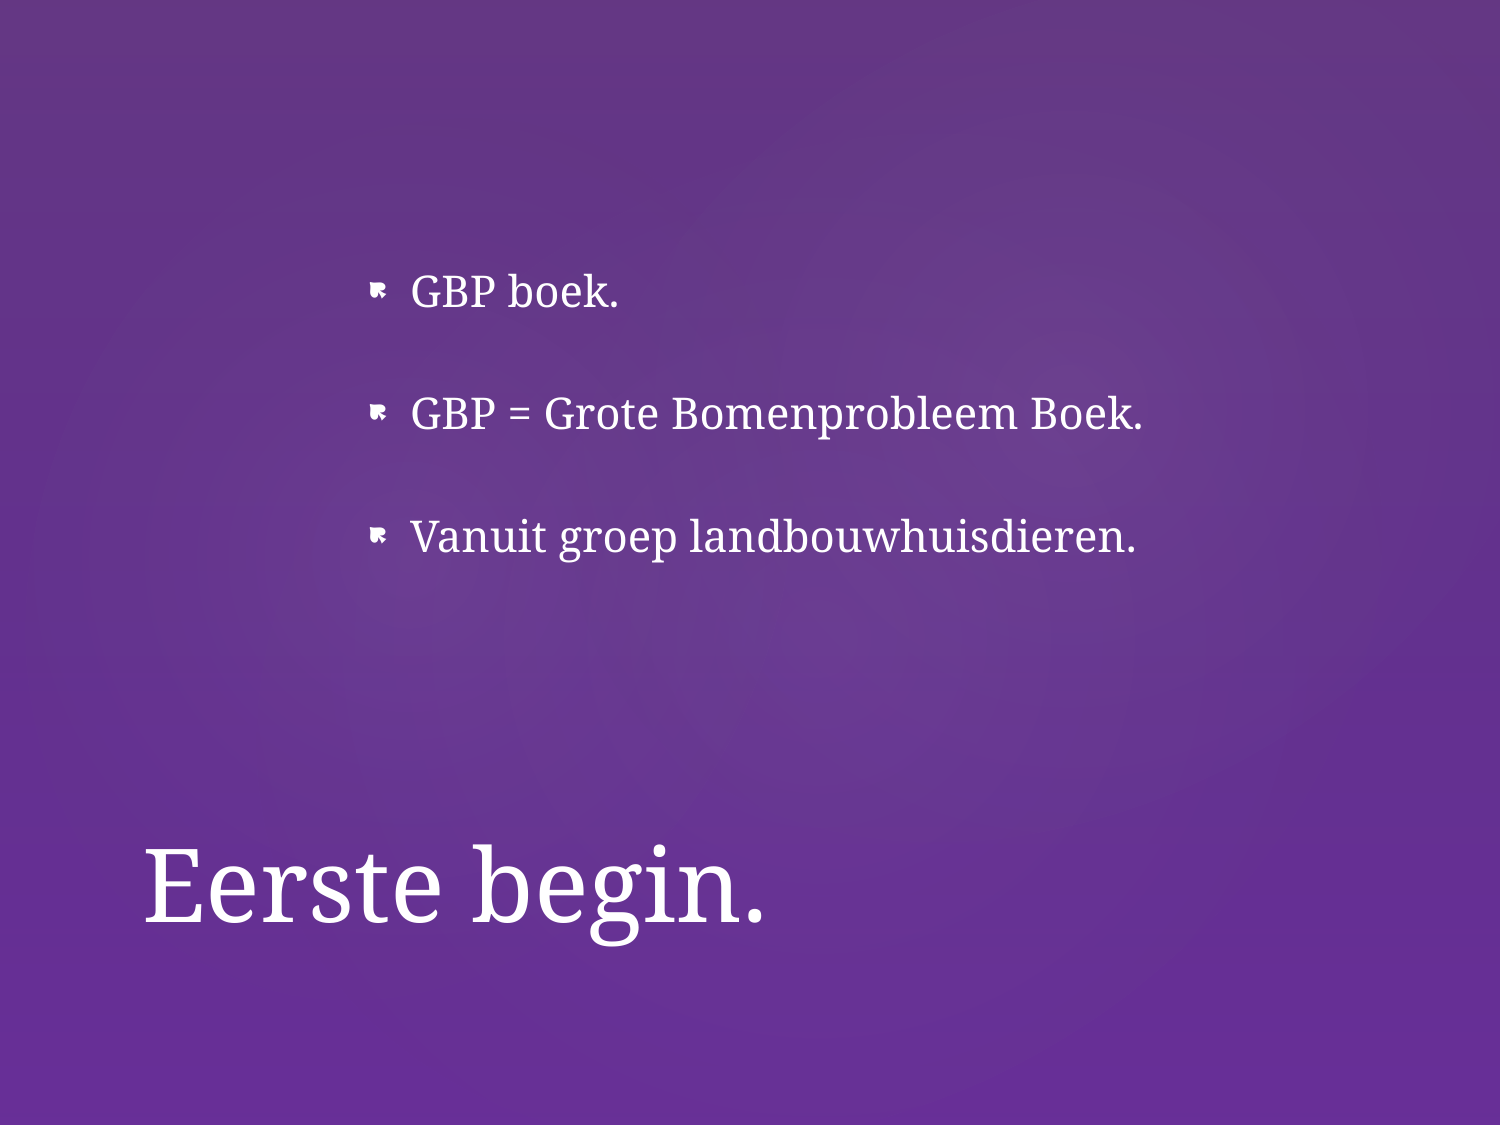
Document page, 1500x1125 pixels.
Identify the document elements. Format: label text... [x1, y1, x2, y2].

list GBP boek. GBP = Grote Bomenprobleem Boek. Vanuit groep landbouwhuisdieren. [350, 112, 1350, 713]
title Eerste begin. [127, 800, 1365, 950]
